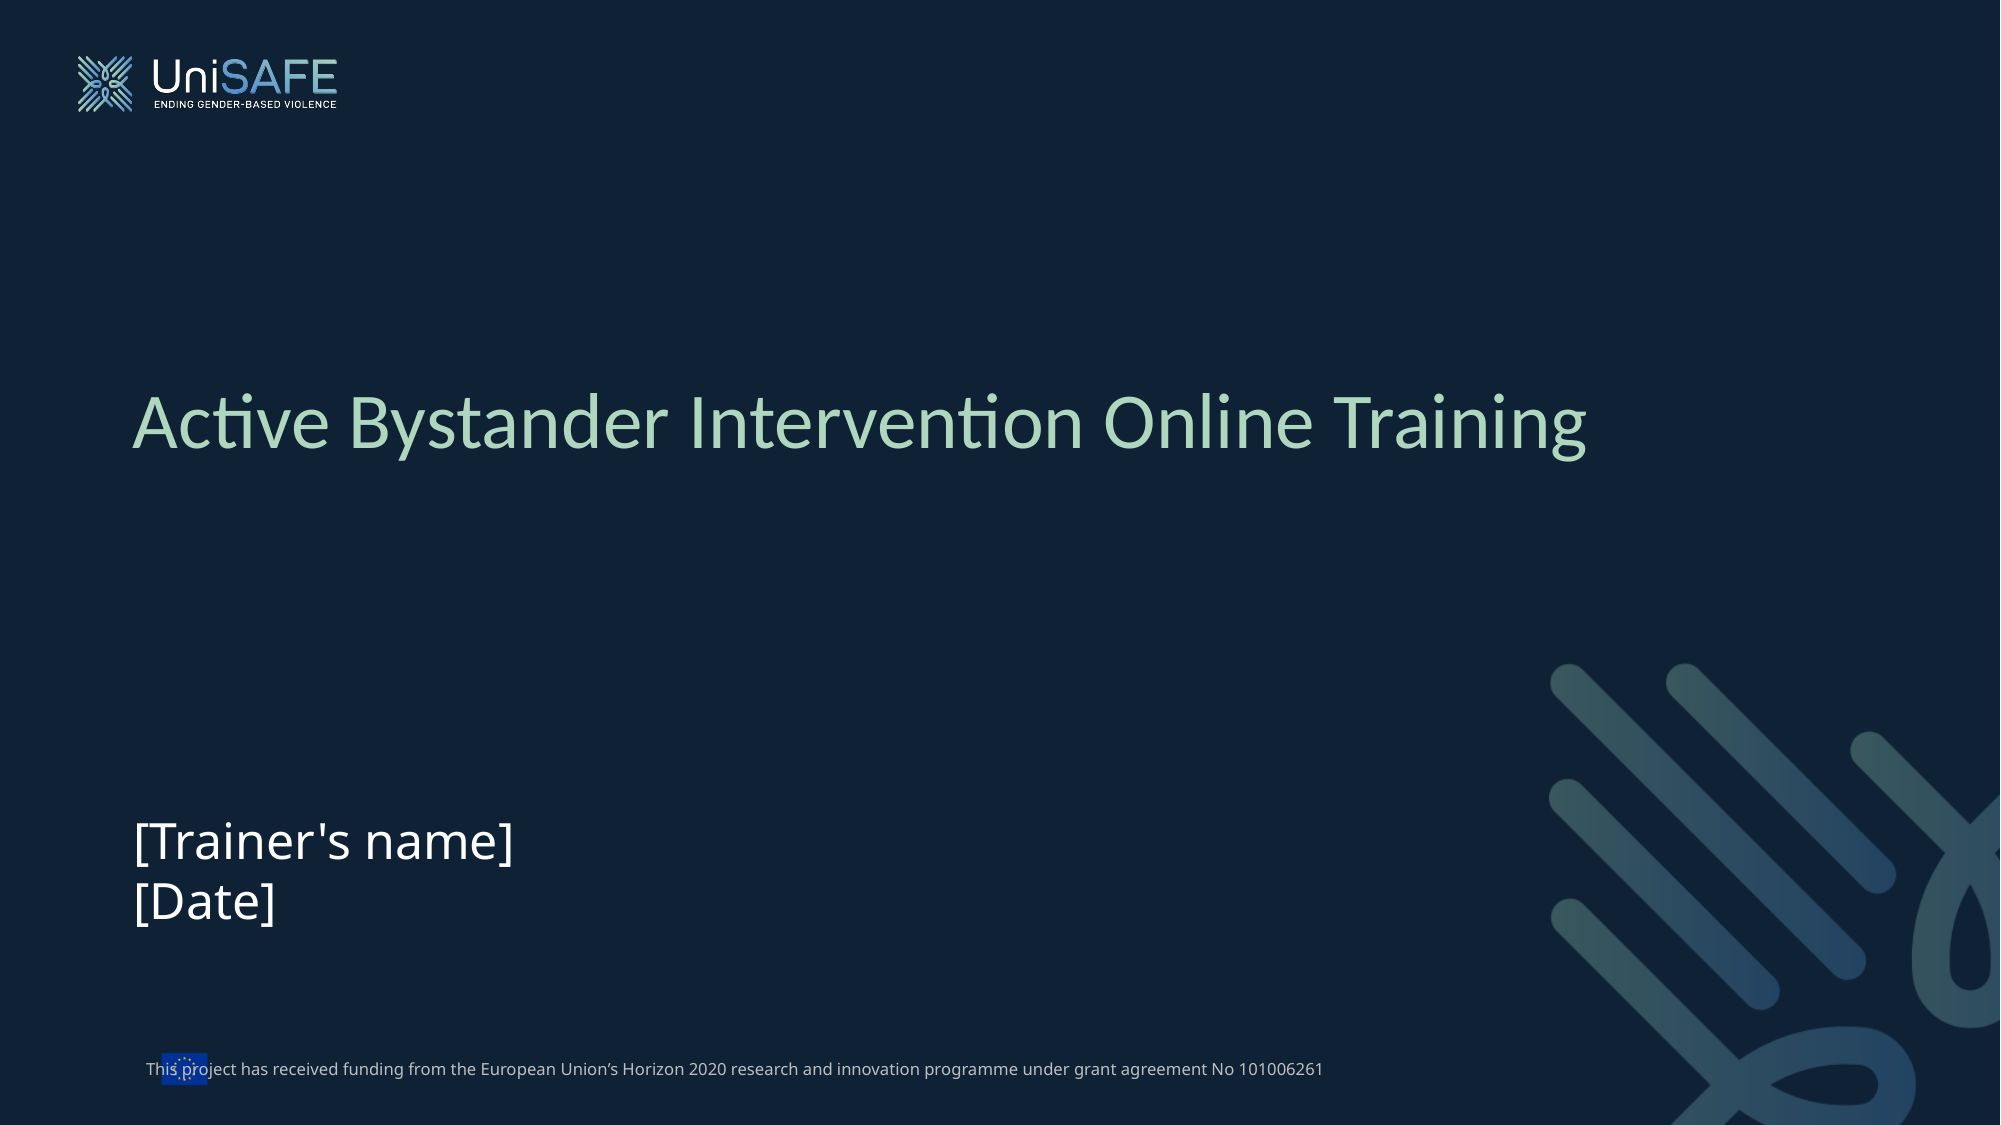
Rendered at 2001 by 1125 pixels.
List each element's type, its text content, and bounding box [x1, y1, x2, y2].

picture [78, 56, 337, 112]
text_box Active Bystander Intervention Online Training [132, 361, 1656, 472]
text_box [Trainer's name] [Date] [133, 801, 1792, 937]
